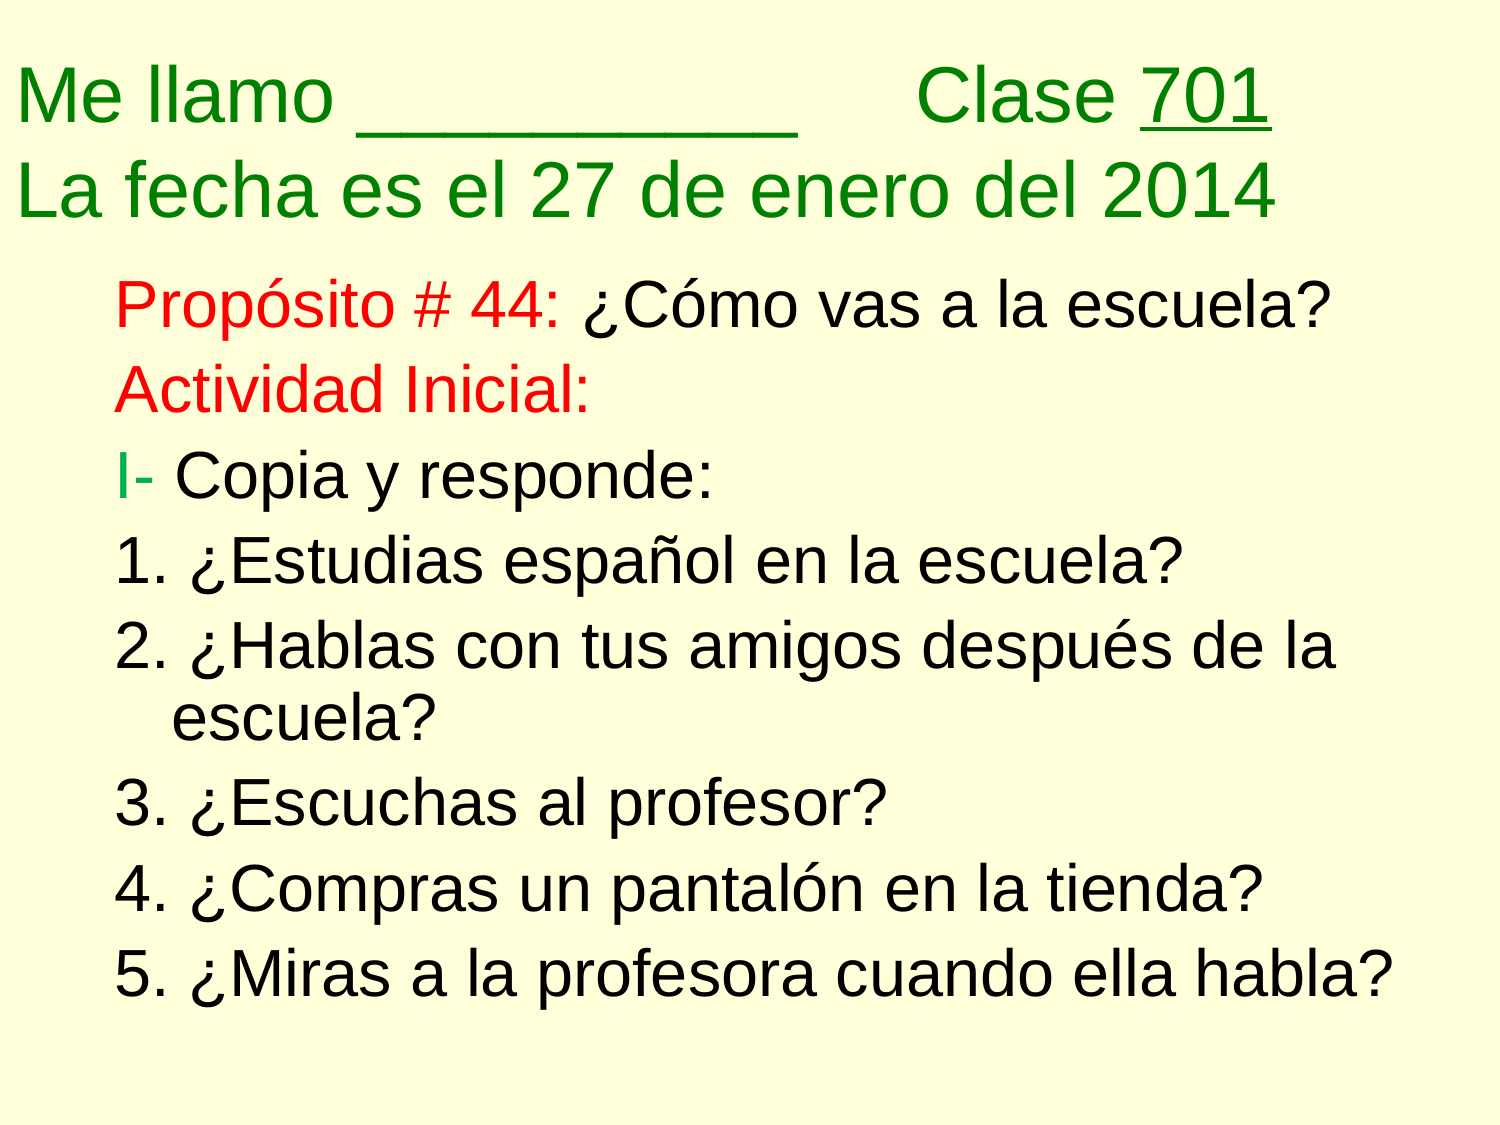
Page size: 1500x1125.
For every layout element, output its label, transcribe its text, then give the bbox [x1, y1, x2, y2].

title Me llamo __________ Clase 701 La fecha es el 27 de enero del 2014 [0, 45, 1500, 233]
list Propósito # 44: ¿Cómo vas a la escuela? Actividad Inicial: I- Copia y responde: 1. ¿Estudias español en la escuela? 2. ¿Hablas con tus amigos después de la escuela? 3. ¿Escuchas al profesor? 4. ¿Compras un pantalón en la tienda? 5. ¿Miras a la profesora cuando ella habla? [99, 262, 1450, 1075]
